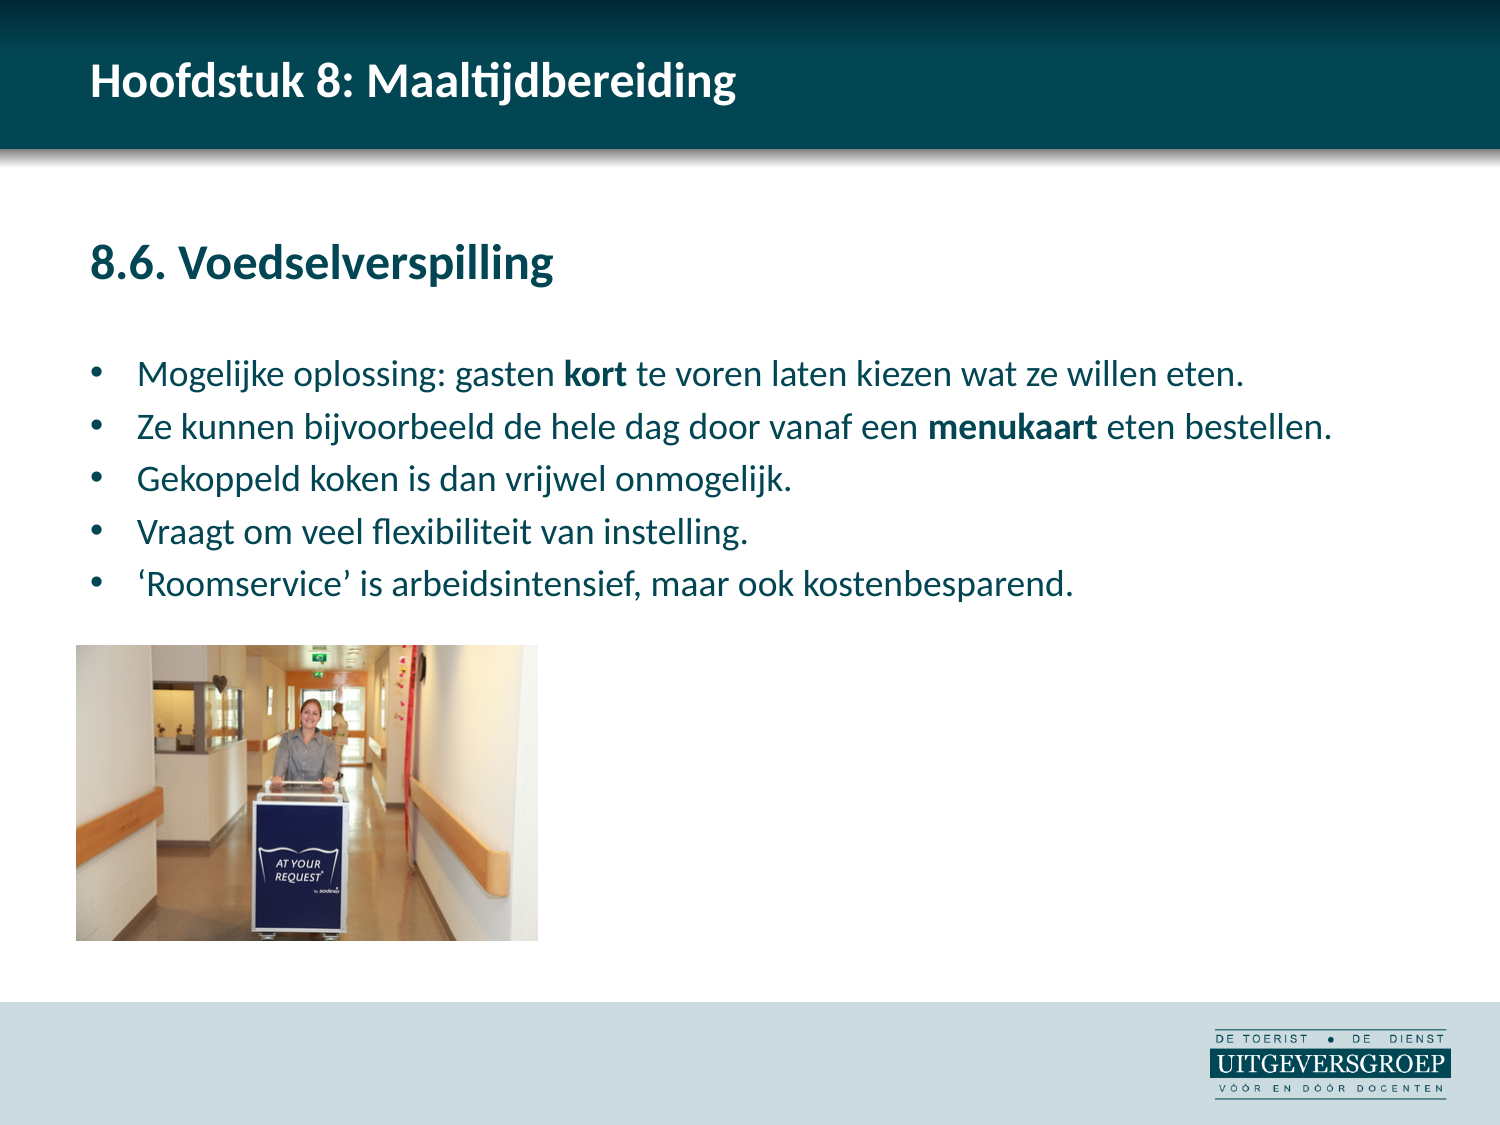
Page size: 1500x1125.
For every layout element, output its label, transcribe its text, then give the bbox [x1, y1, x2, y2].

list 8.6. Voedselverspilling Mogelijke oplossing: gasten kort te voren laten kiezen wat ze willen eten. Ze kunnen bijvoorbeeld de hele dag door vanaf een menukaart eten bestellen. Gekoppeld koken is dan vrijwel onmogelijk. Vraagt om veel flexibiliteit van instelling. ‘Roomservice’ is arbeidsintensief, maar ook kostenbesparend. [75, 221, 1425, 965]
picture [76, 644, 538, 941]
title Hoofdstuk 8: Maaltijdbereiding [75, 0, 1425, 172]
picture [1210, 1021, 1451, 1106]
